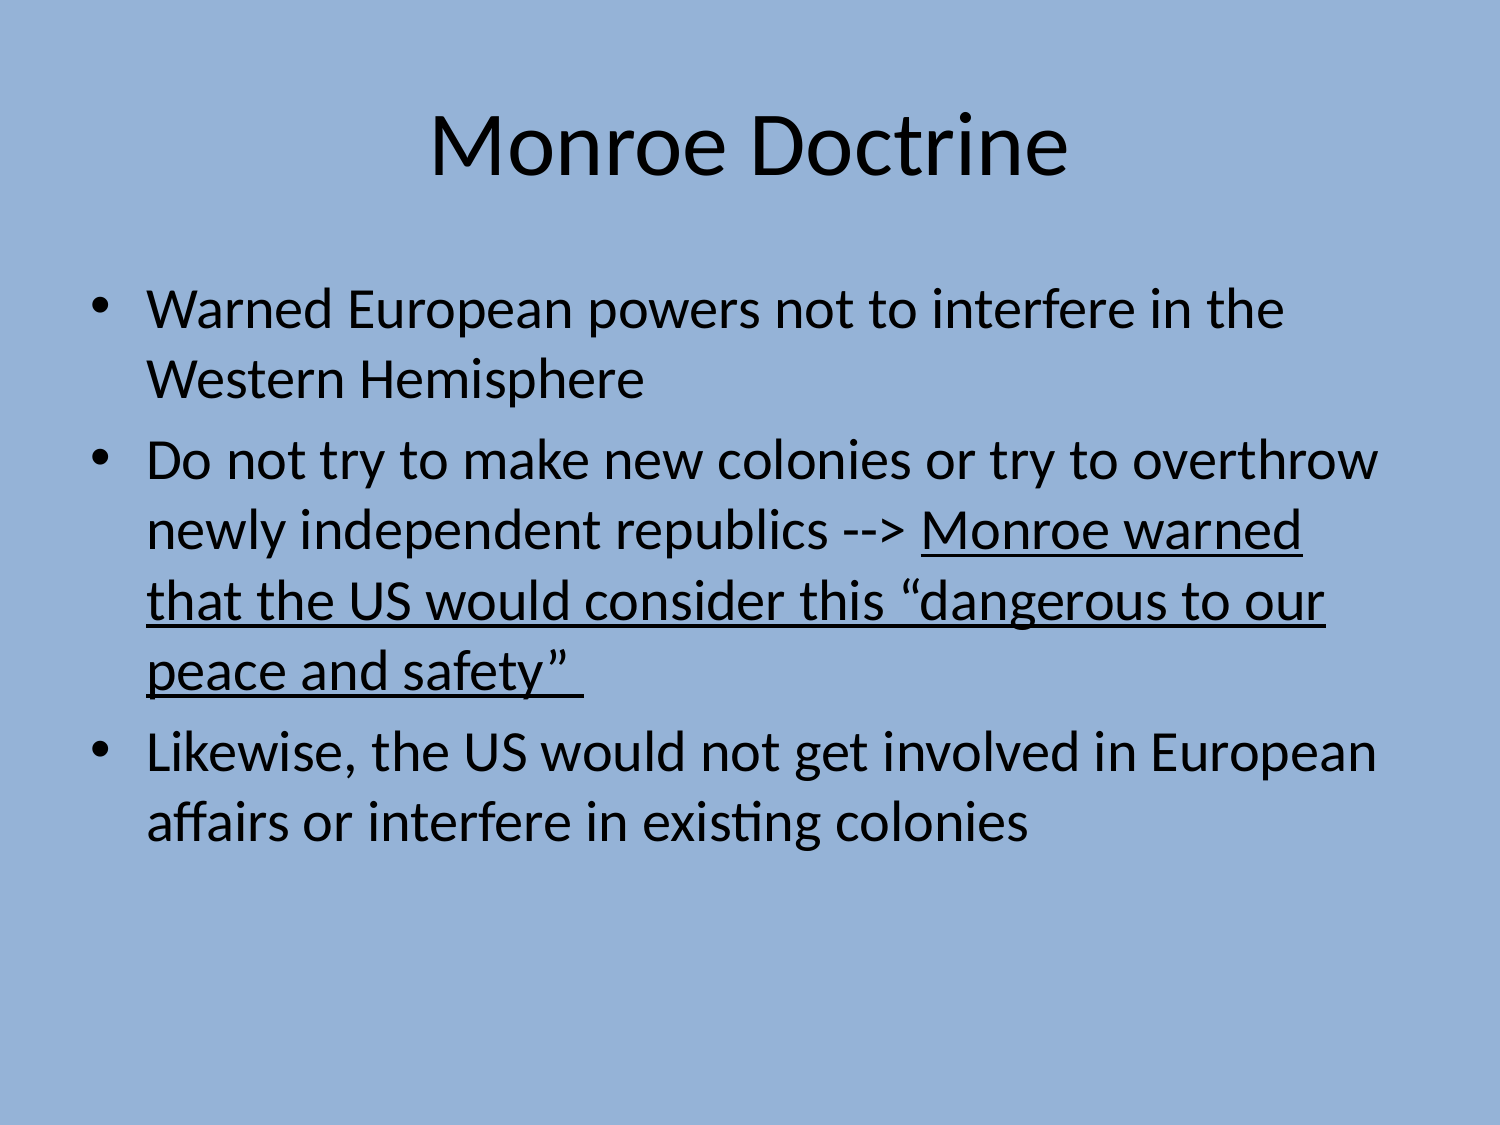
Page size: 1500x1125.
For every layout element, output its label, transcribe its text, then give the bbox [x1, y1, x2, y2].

list Warned European powers not to interfere in the Western Hemisphere Do not try to make new colonies or try to overthrow newly independent republics --> Monroe warned that the US would consider this “dangerous to our peace and safety” Likewise, the US would not get involved in European affairs or interfere in existing colonies [75, 262, 1425, 1005]
title Monroe Doctrine [75, 45, 1425, 233]
